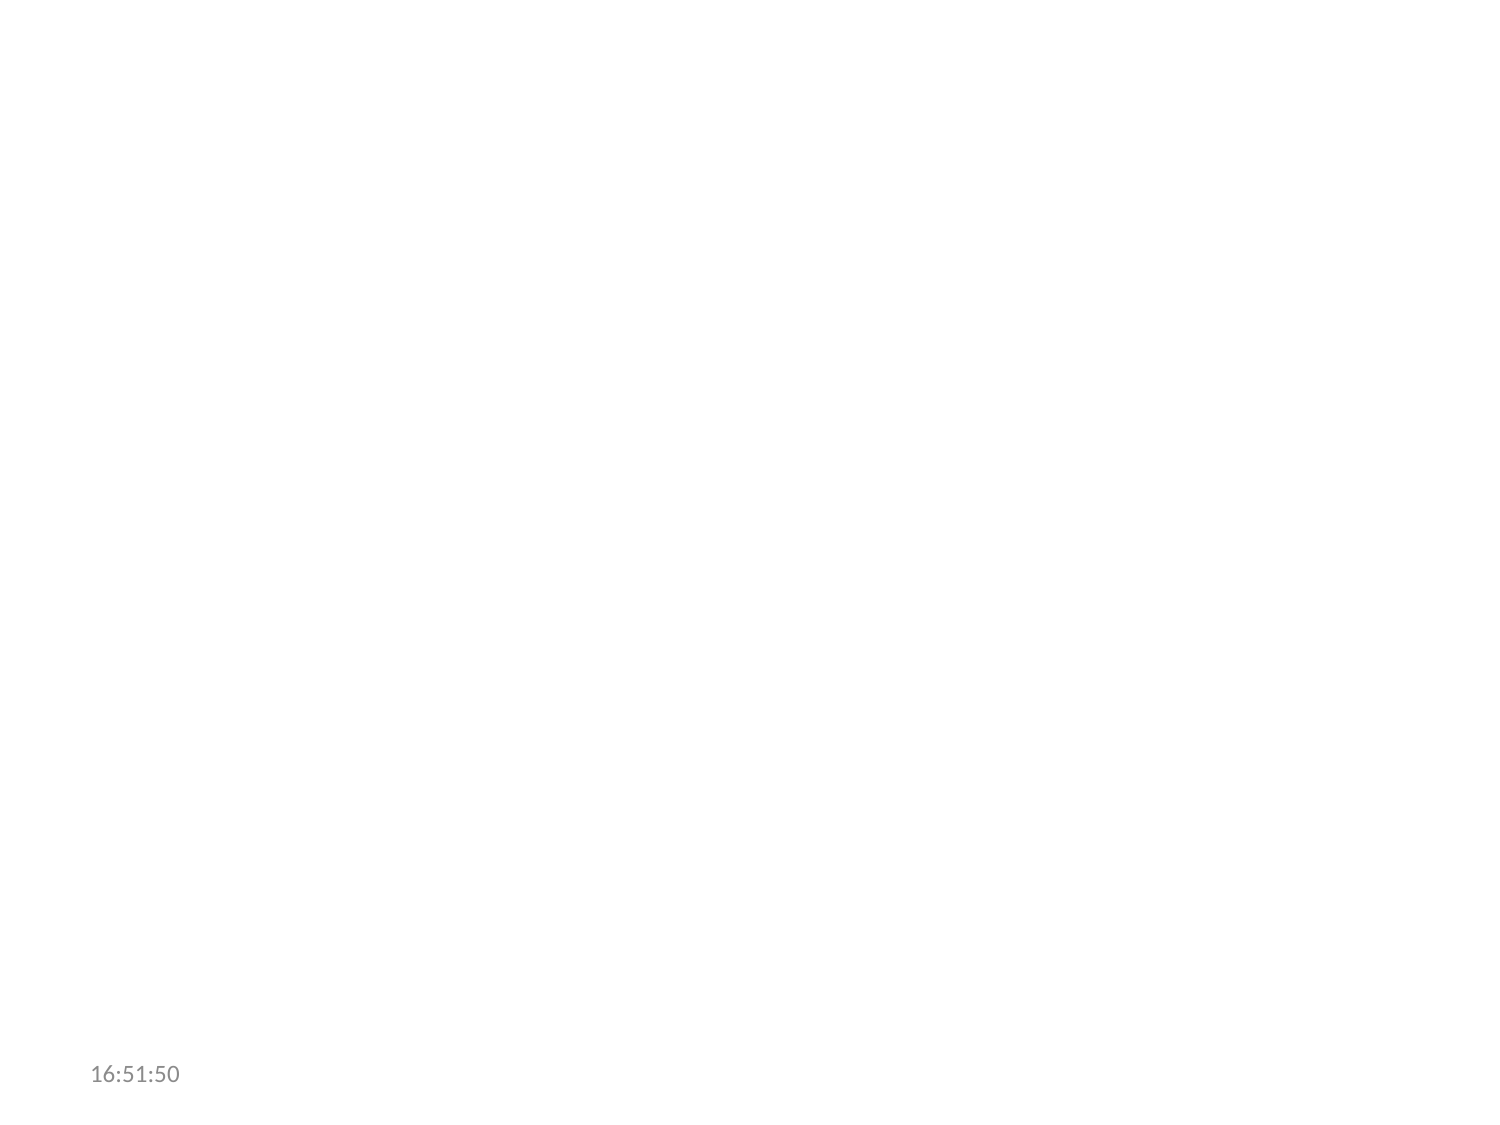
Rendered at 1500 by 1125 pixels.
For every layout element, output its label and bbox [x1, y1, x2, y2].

slide_number [75, 1042, 425, 1103]
